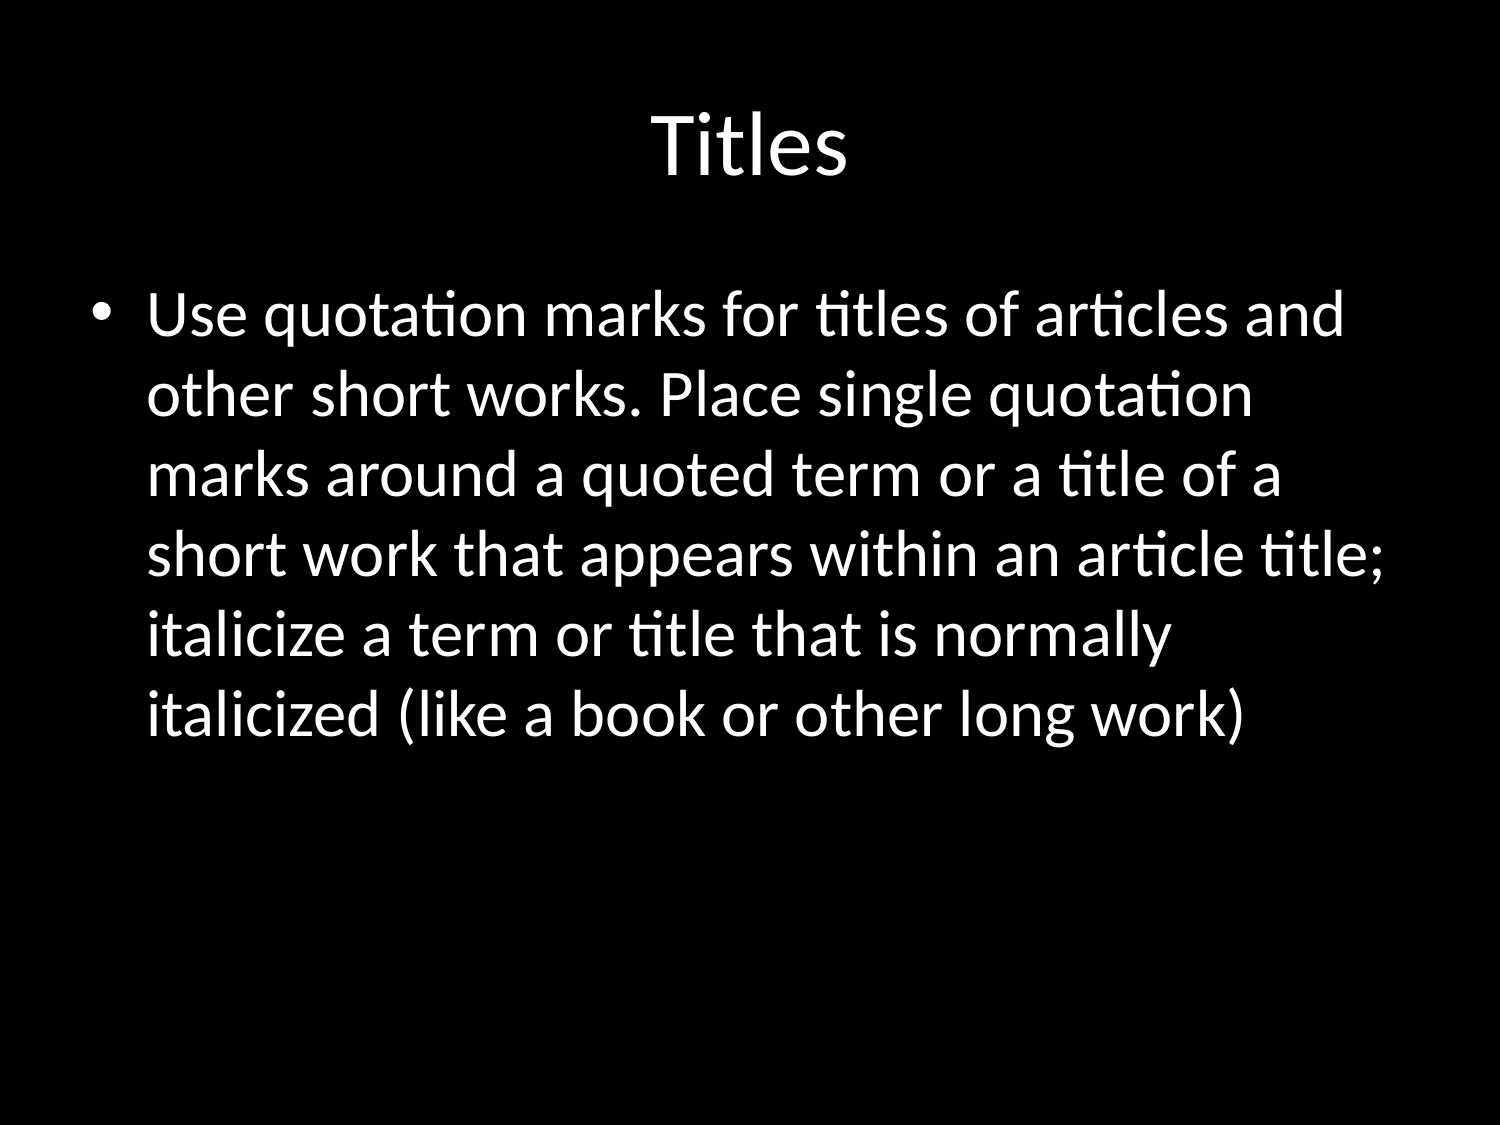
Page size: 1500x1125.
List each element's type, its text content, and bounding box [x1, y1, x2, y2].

list Use quotation marks for titles of articles and other short works. Place single quotation marks around a quoted term or a title of a short work that appears within an article title; italicize a term or title that is normally italicized (like a book or other long work) [75, 262, 1425, 1005]
title Titles [75, 45, 1425, 233]
